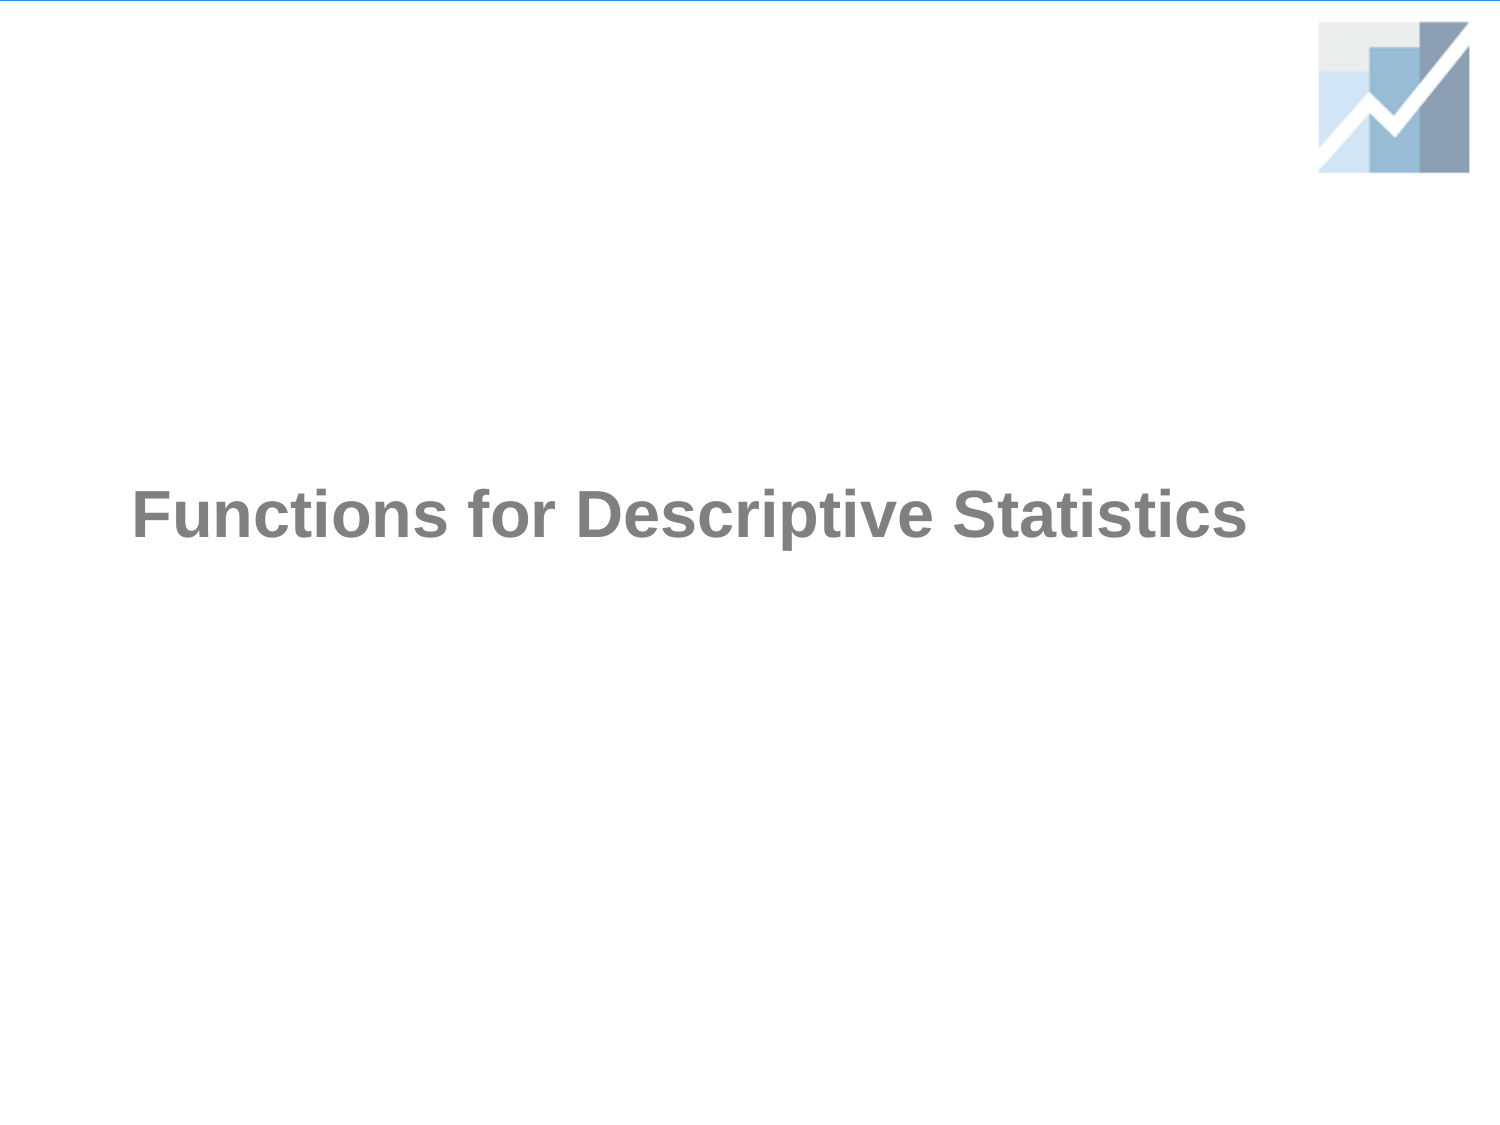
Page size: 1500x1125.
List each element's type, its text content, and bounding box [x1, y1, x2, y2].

subtitle Functions for Descriptive Statistics [63, 463, 1318, 727]
picture [1300, 11, 1479, 181]
